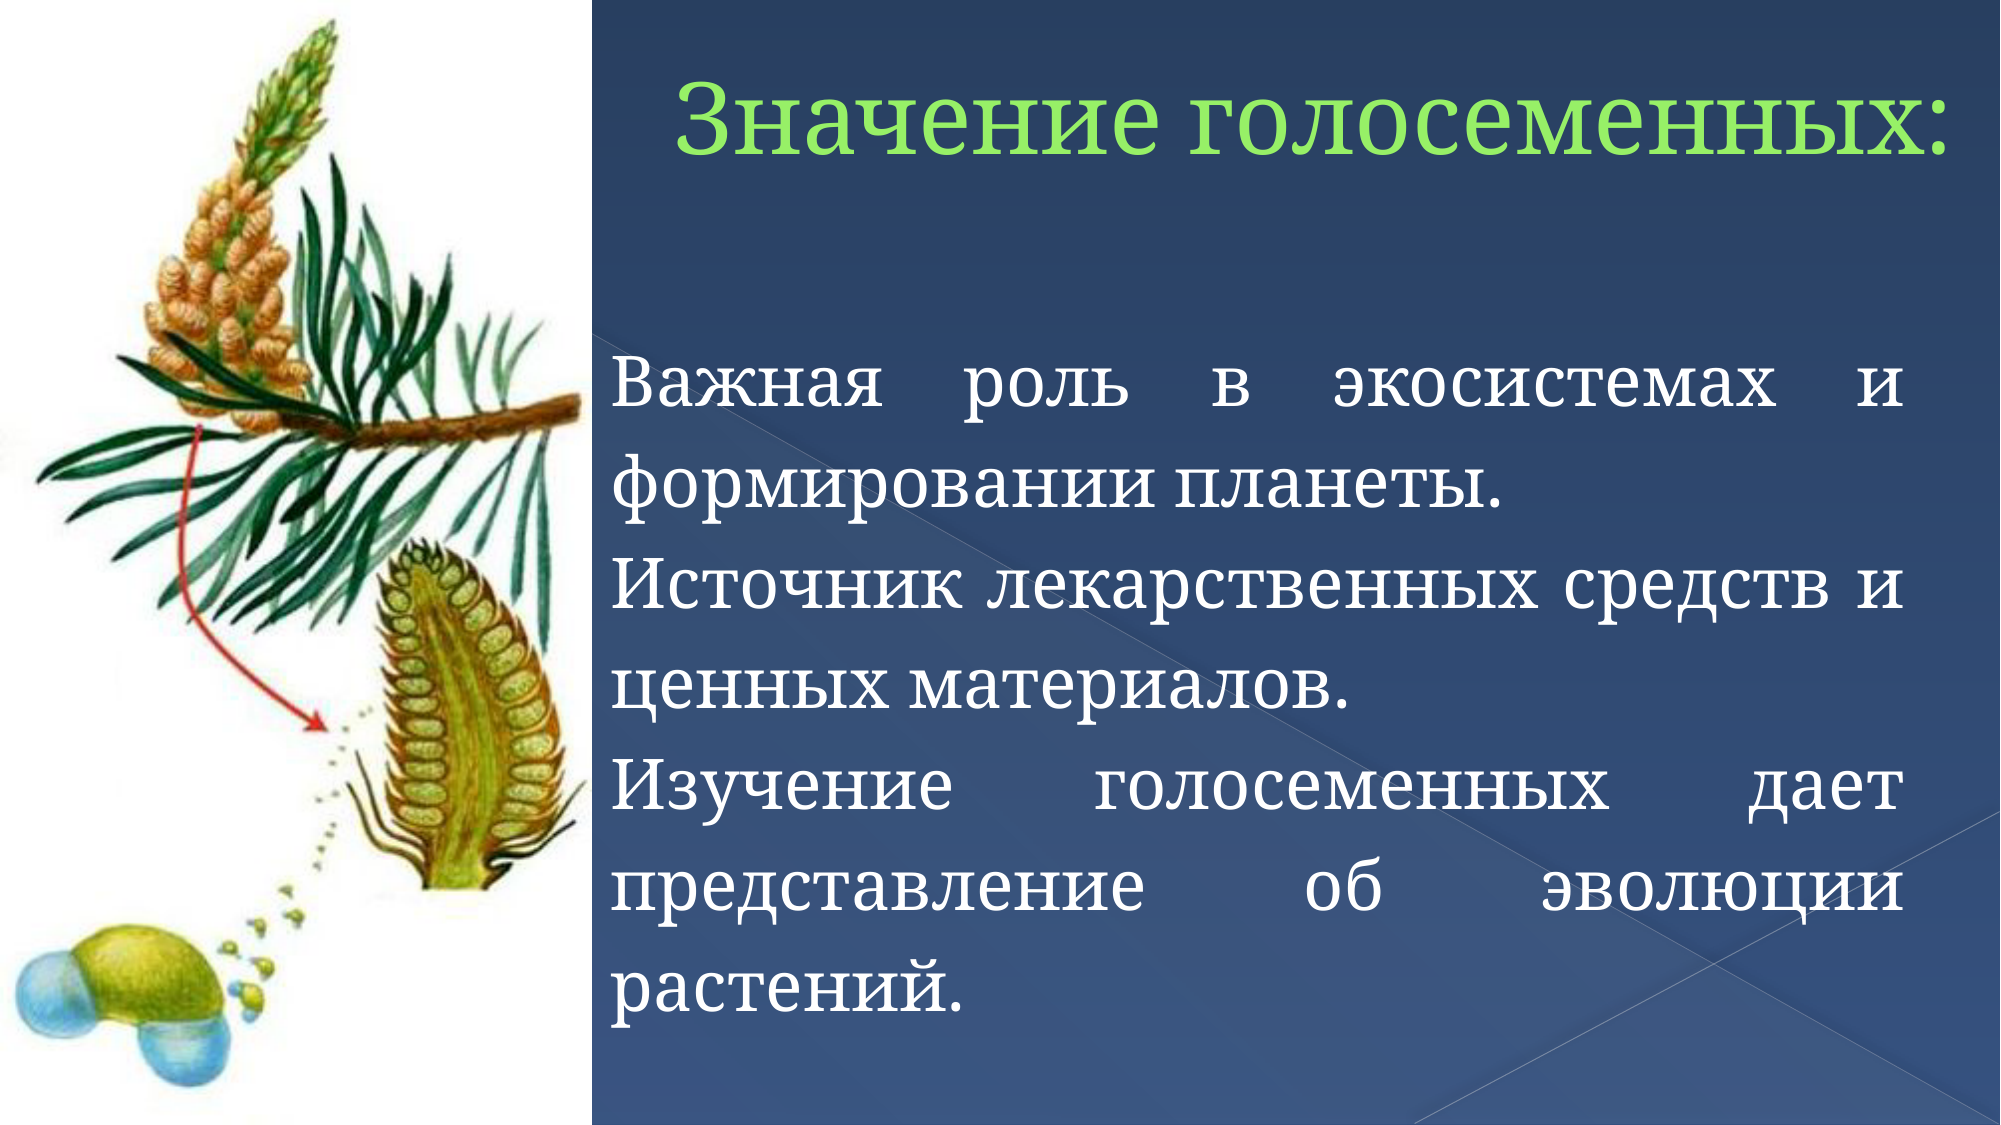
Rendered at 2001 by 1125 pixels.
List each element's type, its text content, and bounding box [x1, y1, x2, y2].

list Важная роль в экосистемах и формировании планеты. Источник лекарственных средств и ценных материалов. Изучение голосеменных дает представление об эволюции растений. [595, 312, 1921, 1051]
title Значение голосеменных: [594, 0, 2000, 230]
picture [0, 0, 592, 1125]
